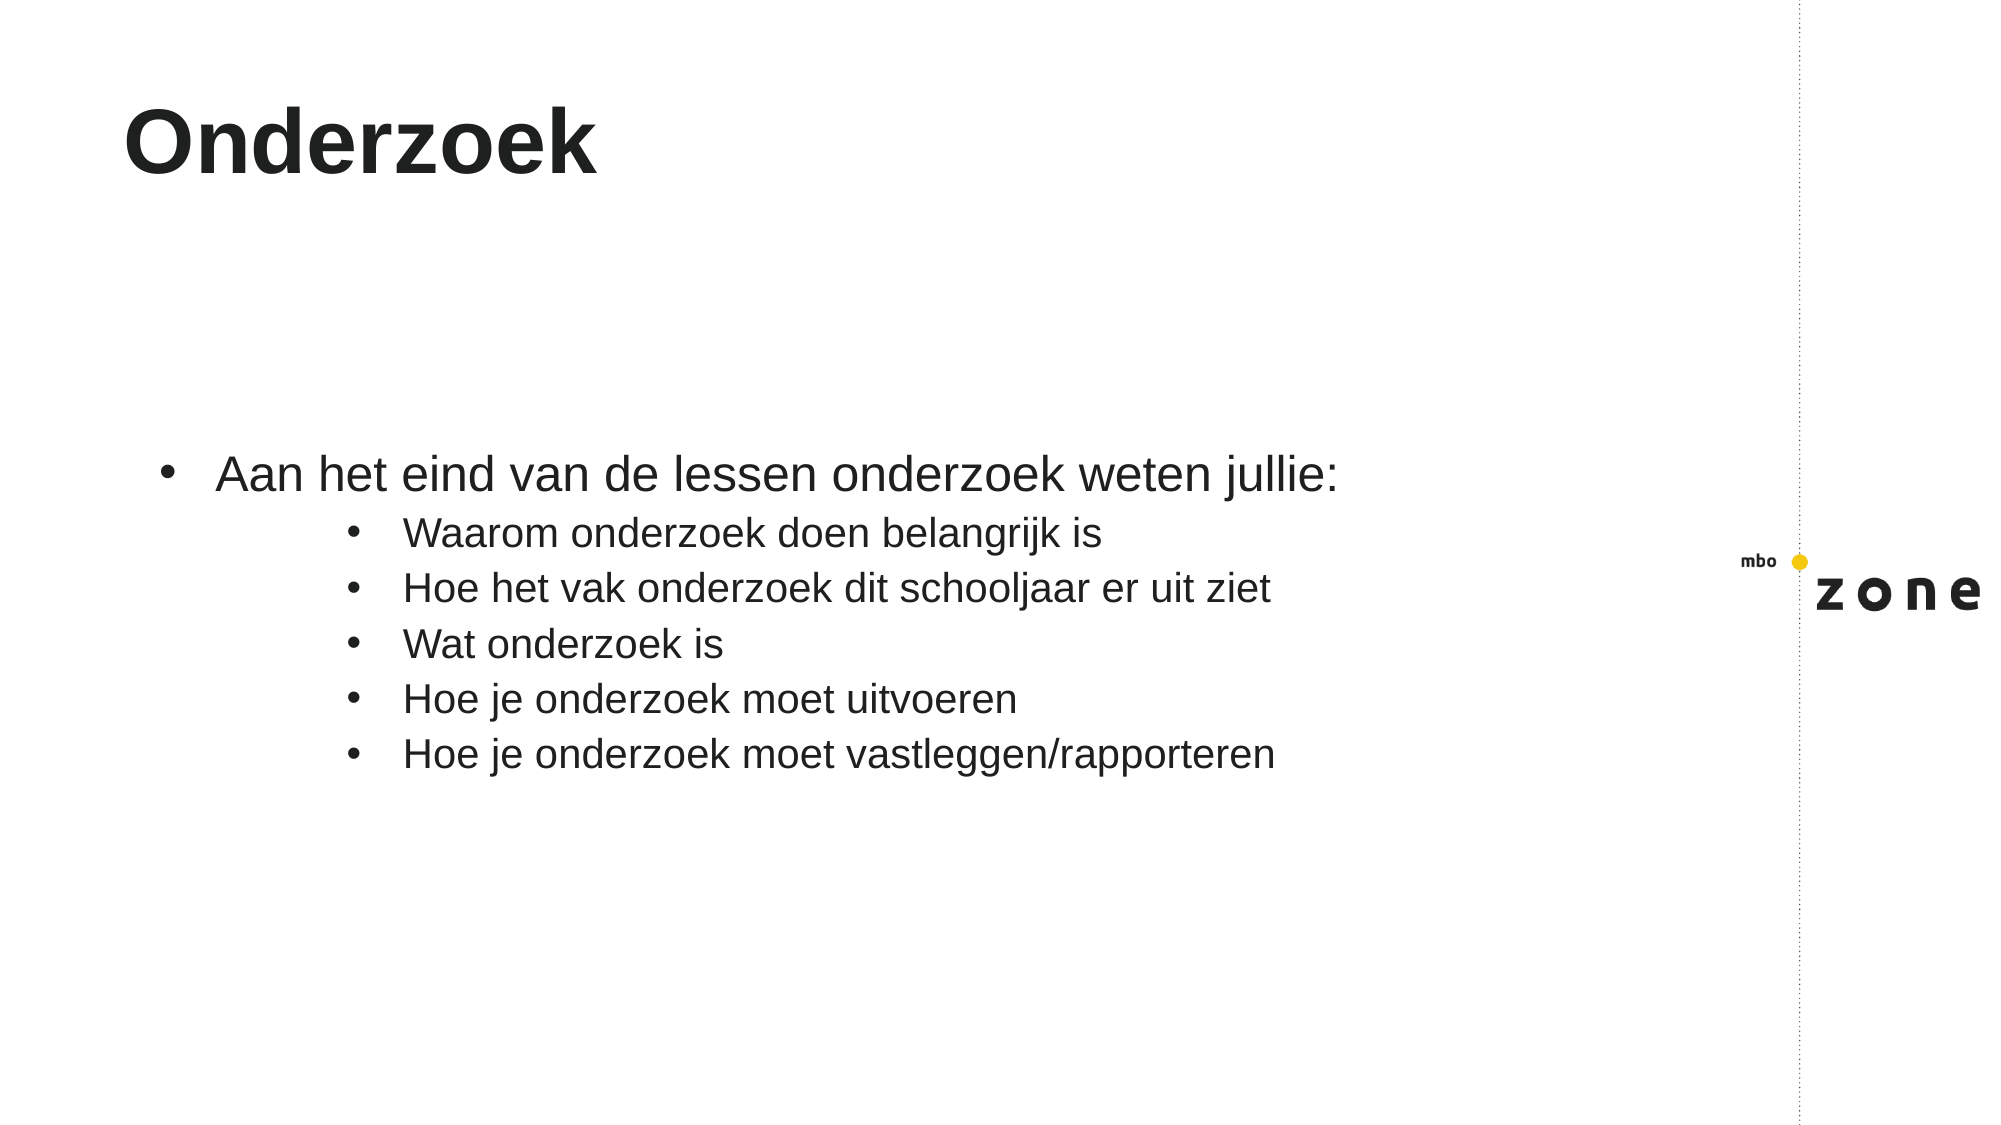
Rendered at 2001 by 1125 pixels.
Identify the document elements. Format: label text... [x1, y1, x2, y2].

picture [1596, 0, 2001, 1125]
list Aan het eind van de lessen onderzoek weten jullie: Waarom onderzoek doen belangrijk is Hoe het vak onderzoek dit schooljaar er uit ziet Wat onderzoek is Hoe je onderzoek moet uitvoeren Hoe je onderzoek moet vastleggen/rapporteren [159, 291, 1429, 1006]
title Onderzoek [124, 94, 1607, 272]
